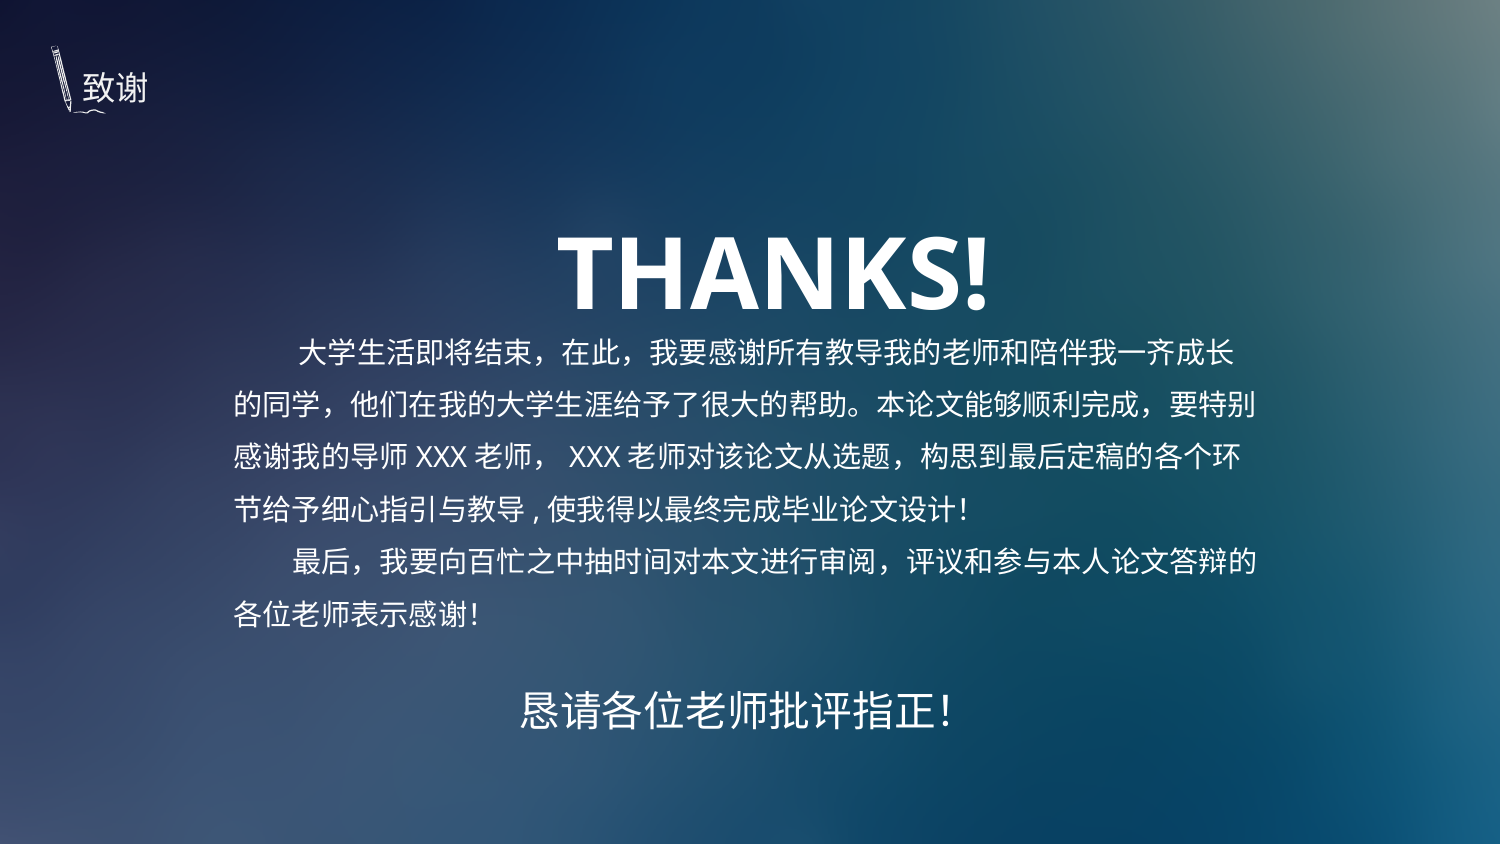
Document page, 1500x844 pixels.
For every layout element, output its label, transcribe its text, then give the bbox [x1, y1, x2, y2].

text_box THANKS! [448, 142, 1098, 309]
text_box 大学生活即将结束，在此，我要感谢所有教导我的老师和陪伴我一齐成长的同学，他们在我的大学生涯给予了很大的帮助。本论文能够顺利完成，要特别感谢我的导师XXX老师，XXX老师对该论文从选题，构思到最后定稿的各个环节给予细心指引与教导,使我得以最终完成毕业论文设计！ 最后，我要向百忙之中抽时间对本文进行审阅，评议和参与本人论文答辩的各位老师表示感谢！ [218, 309, 1275, 639]
text_box 致谢 [67, 59, 357, 115]
text_box 恳请各位老师批评指正！ [503, 652, 1004, 742]
picture [0, 0, 1500, 844]
